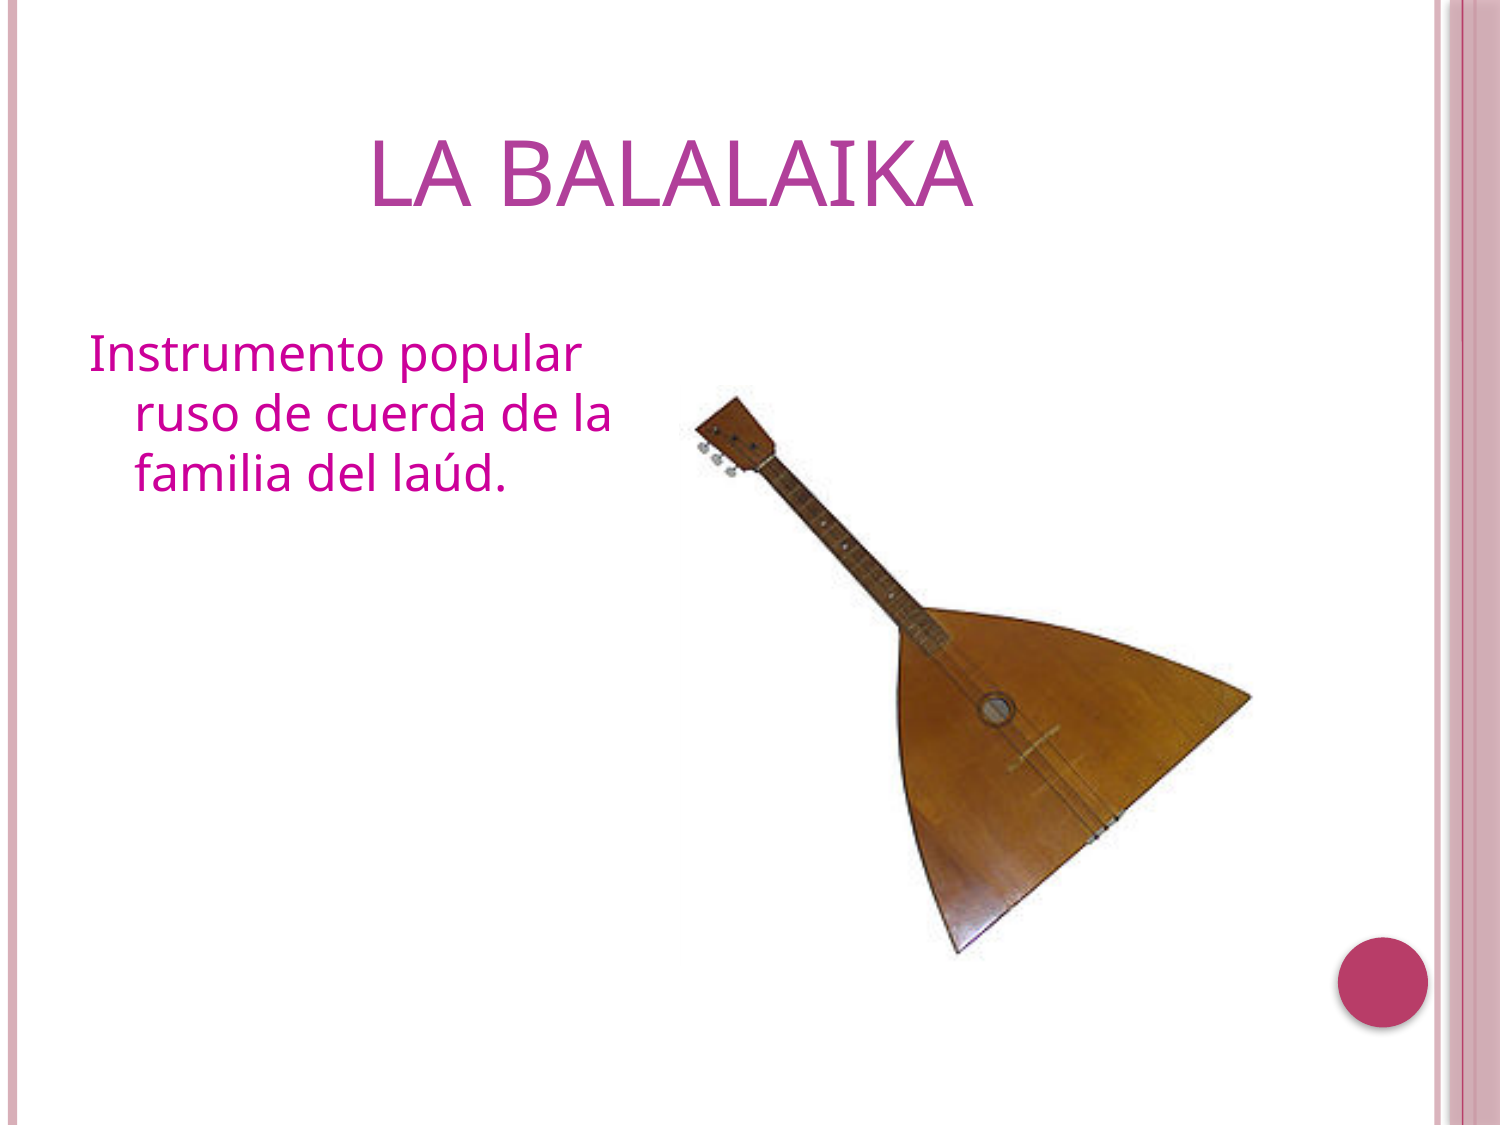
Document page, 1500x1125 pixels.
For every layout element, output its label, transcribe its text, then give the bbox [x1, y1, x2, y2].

title La balalaika [75, 45, 1300, 233]
list Instrumento popular ruso de cuerda de la familia del laúd. [75, 314, 668, 1062]
picture [678, 384, 1259, 966]
